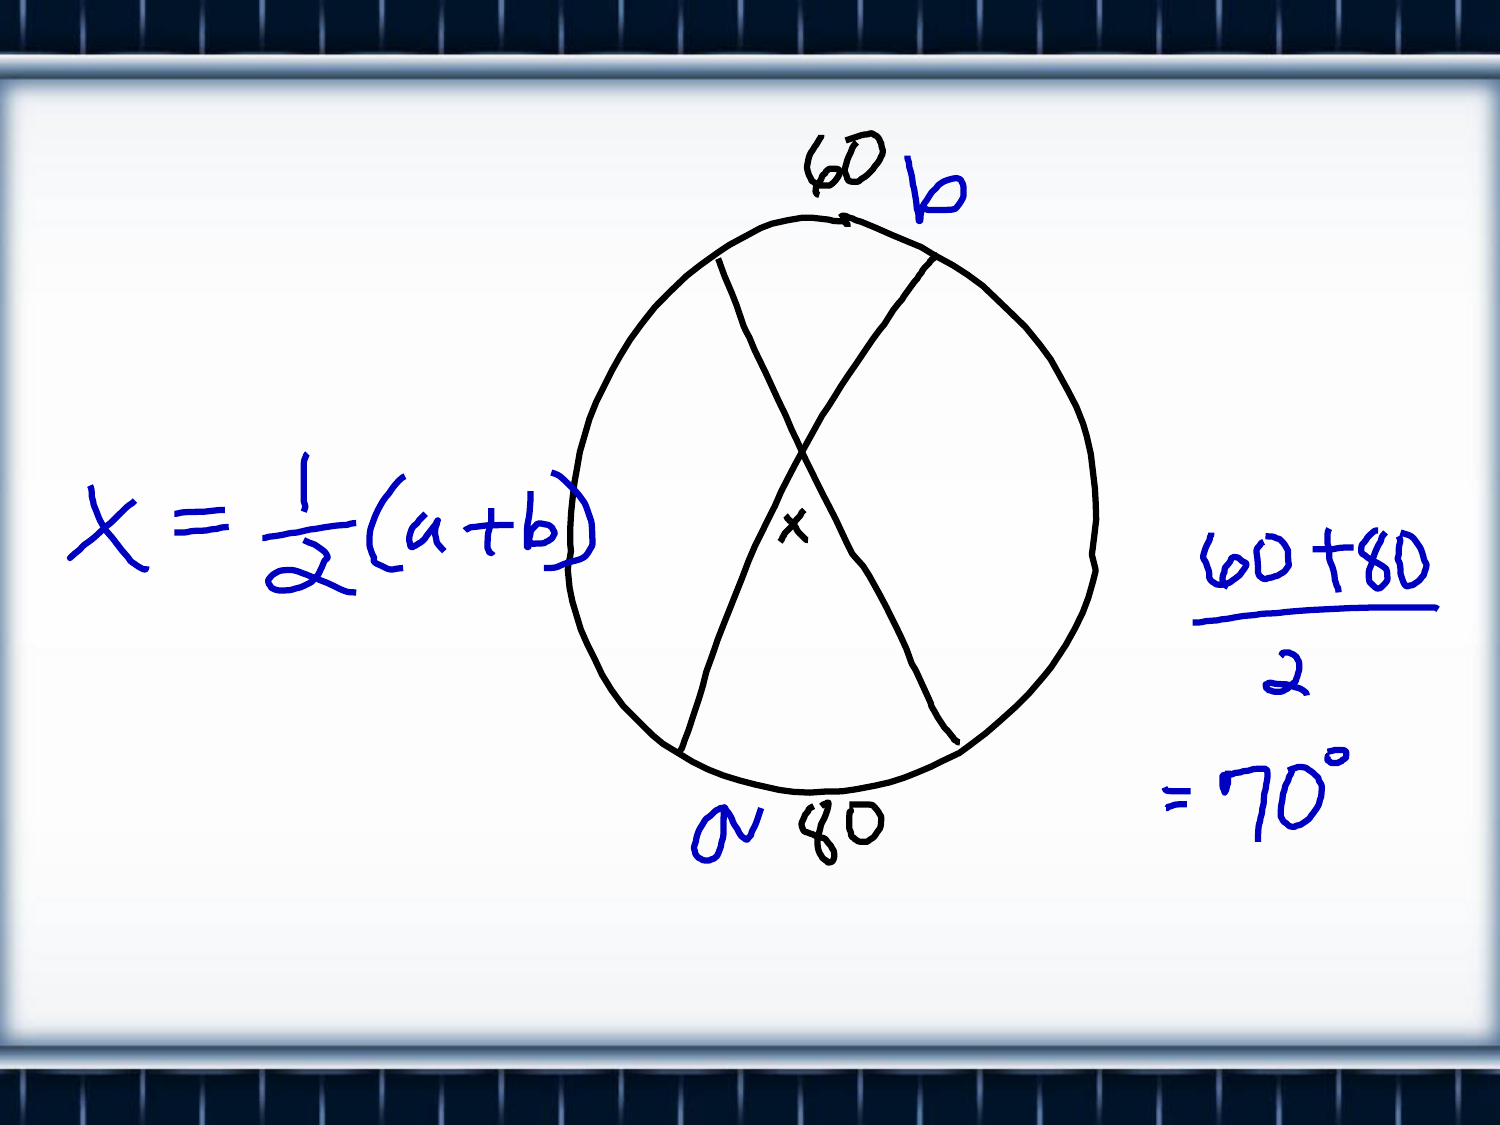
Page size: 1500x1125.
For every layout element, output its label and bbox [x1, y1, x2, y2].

text_box [368, 475, 406, 571]
text_box [174, 526, 229, 534]
text_box [717, 258, 960, 744]
text_box [69, 500, 136, 559]
text_box [492, 524, 514, 528]
text_box [262, 522, 357, 539]
text_box [543, 471, 594, 569]
text_box [808, 254, 938, 471]
text_box [1333, 546, 1354, 550]
text_box [267, 539, 357, 594]
text_box [678, 452, 817, 753]
text_box [1264, 651, 1308, 696]
text_box [793, 524, 809, 541]
text_box [806, 134, 841, 196]
text_box [1166, 803, 1187, 809]
text_box [1279, 766, 1323, 828]
text_box [174, 509, 225, 515]
text_box [526, 491, 547, 548]
text_box [408, 513, 445, 552]
text_box [89, 485, 113, 528]
text_box [1360, 529, 1389, 590]
text_box [486, 508, 494, 554]
text_box [800, 801, 835, 864]
text_box [104, 521, 147, 571]
text_box [1255, 535, 1290, 580]
text_box [906, 155, 965, 222]
text_box [1192, 606, 1439, 624]
text_box [1221, 767, 1269, 842]
text_box [1326, 749, 1347, 764]
text_box [302, 453, 308, 512]
text_box [567, 214, 1097, 794]
text_box [1163, 787, 1191, 792]
text_box [779, 509, 805, 543]
text_box [1326, 528, 1340, 593]
text_box [843, 132, 884, 183]
text_box [848, 803, 882, 843]
text_box [785, 515, 793, 524]
text_box [693, 806, 762, 862]
picture [0, 0, 1500, 1125]
text_box [464, 524, 489, 532]
text_box [1202, 532, 1248, 588]
text_box [1396, 531, 1428, 588]
